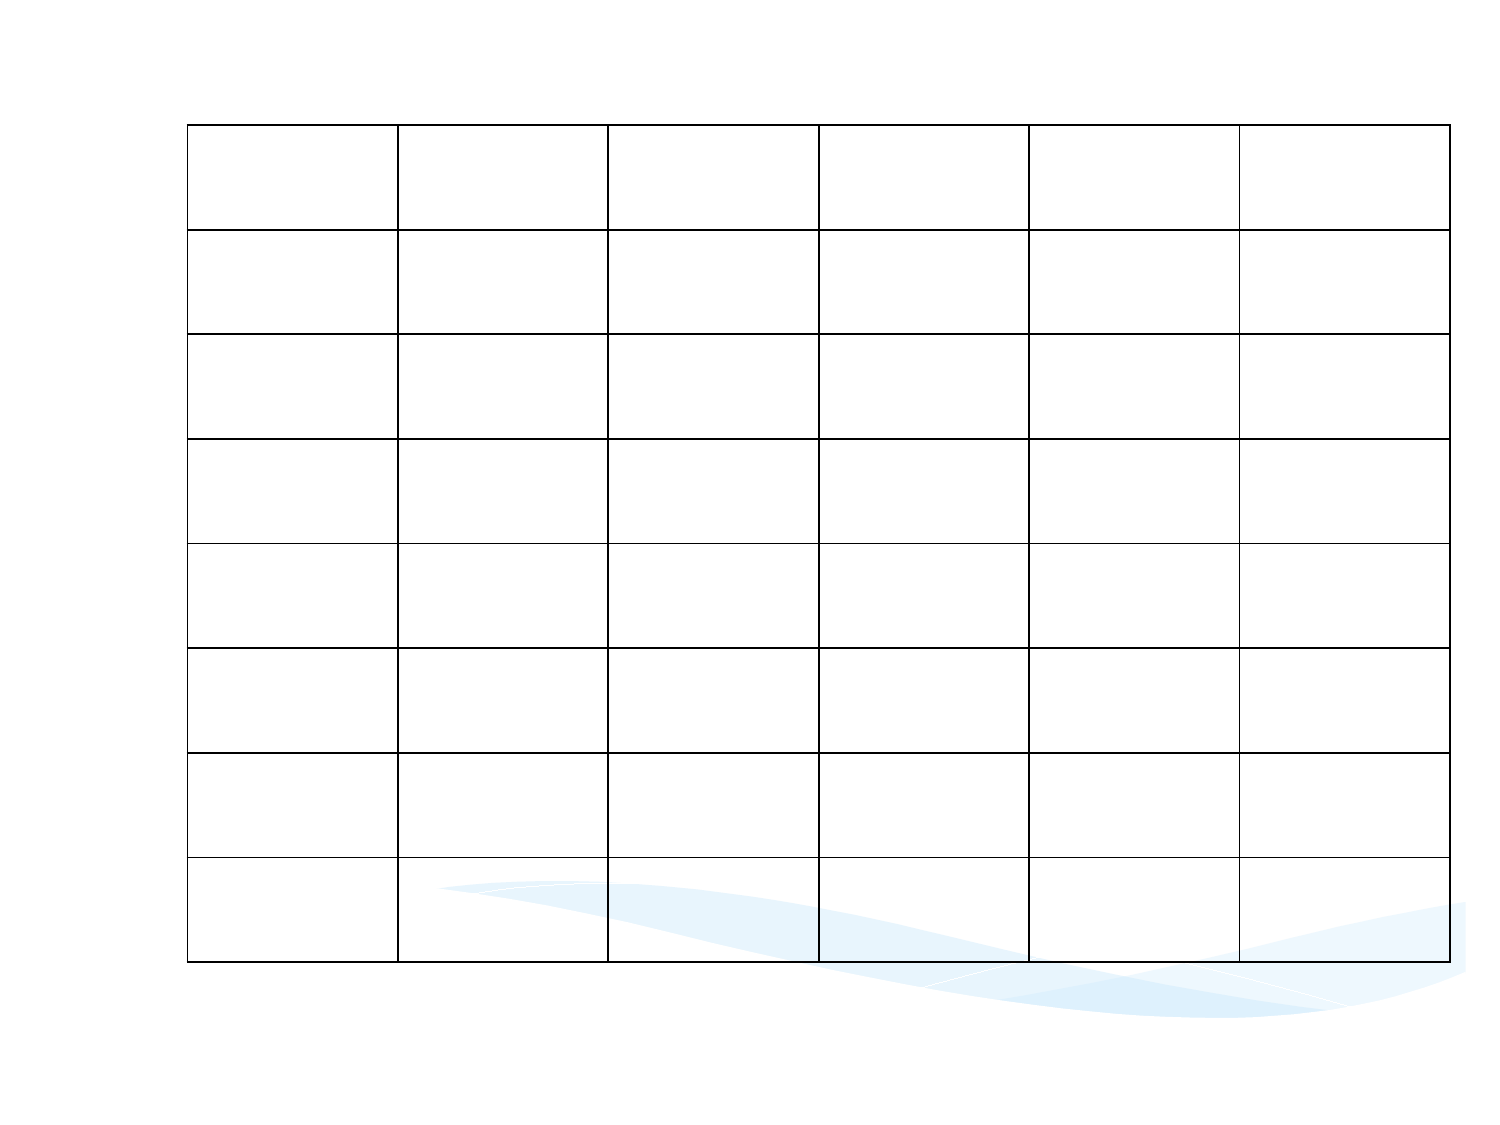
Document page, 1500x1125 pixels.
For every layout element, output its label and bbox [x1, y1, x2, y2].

table_cell [399, 544, 607, 647]
table_cell [399, 231, 607, 333]
table_cell [188, 231, 397, 333]
table_cell [609, 335, 818, 438]
table_cell [1240, 231, 1449, 333]
table_cell [609, 544, 818, 647]
table_cell [609, 231, 818, 333]
table_cell [399, 649, 607, 752]
table_header [1030, 126, 1239, 229]
table_cell [820, 858, 1028, 961]
table_cell [188, 544, 397, 647]
table_header [188, 126, 397, 229]
table_cell [609, 440, 818, 543]
table_cell [1030, 335, 1239, 438]
table_cell [820, 649, 1028, 752]
table_header [820, 126, 1028, 229]
table_cell [1240, 335, 1449, 438]
table_cell [188, 440, 397, 543]
table_cell [1030, 754, 1239, 857]
table_cell [188, 858, 397, 961]
table_cell [820, 231, 1028, 333]
table_cell [820, 335, 1028, 438]
table_cell [399, 440, 607, 543]
table_cell [1240, 649, 1449, 752]
table_cell [609, 649, 818, 752]
table_cell [1030, 649, 1239, 752]
table_cell [609, 858, 818, 961]
table_cell [399, 858, 607, 961]
table_cell [609, 754, 818, 857]
table_cell [1030, 858, 1239, 961]
table_cell [188, 335, 397, 438]
table_cell [820, 544, 1028, 647]
table_header [399, 126, 607, 229]
table_cell [399, 335, 607, 438]
table_cell [188, 754, 397, 857]
table_cell [399, 754, 607, 857]
table_cell [1030, 544, 1239, 647]
table_cell [1240, 440, 1449, 543]
table_cell [188, 649, 397, 752]
table_cell [1030, 440, 1239, 543]
table_cell [820, 440, 1028, 543]
table_header [609, 126, 818, 229]
table_cell [820, 754, 1028, 857]
table_header [1240, 126, 1449, 229]
table_cell [1240, 858, 1449, 961]
table_cell [1240, 754, 1449, 857]
table_cell [1240, 544, 1449, 647]
table_cell [1030, 231, 1239, 333]
